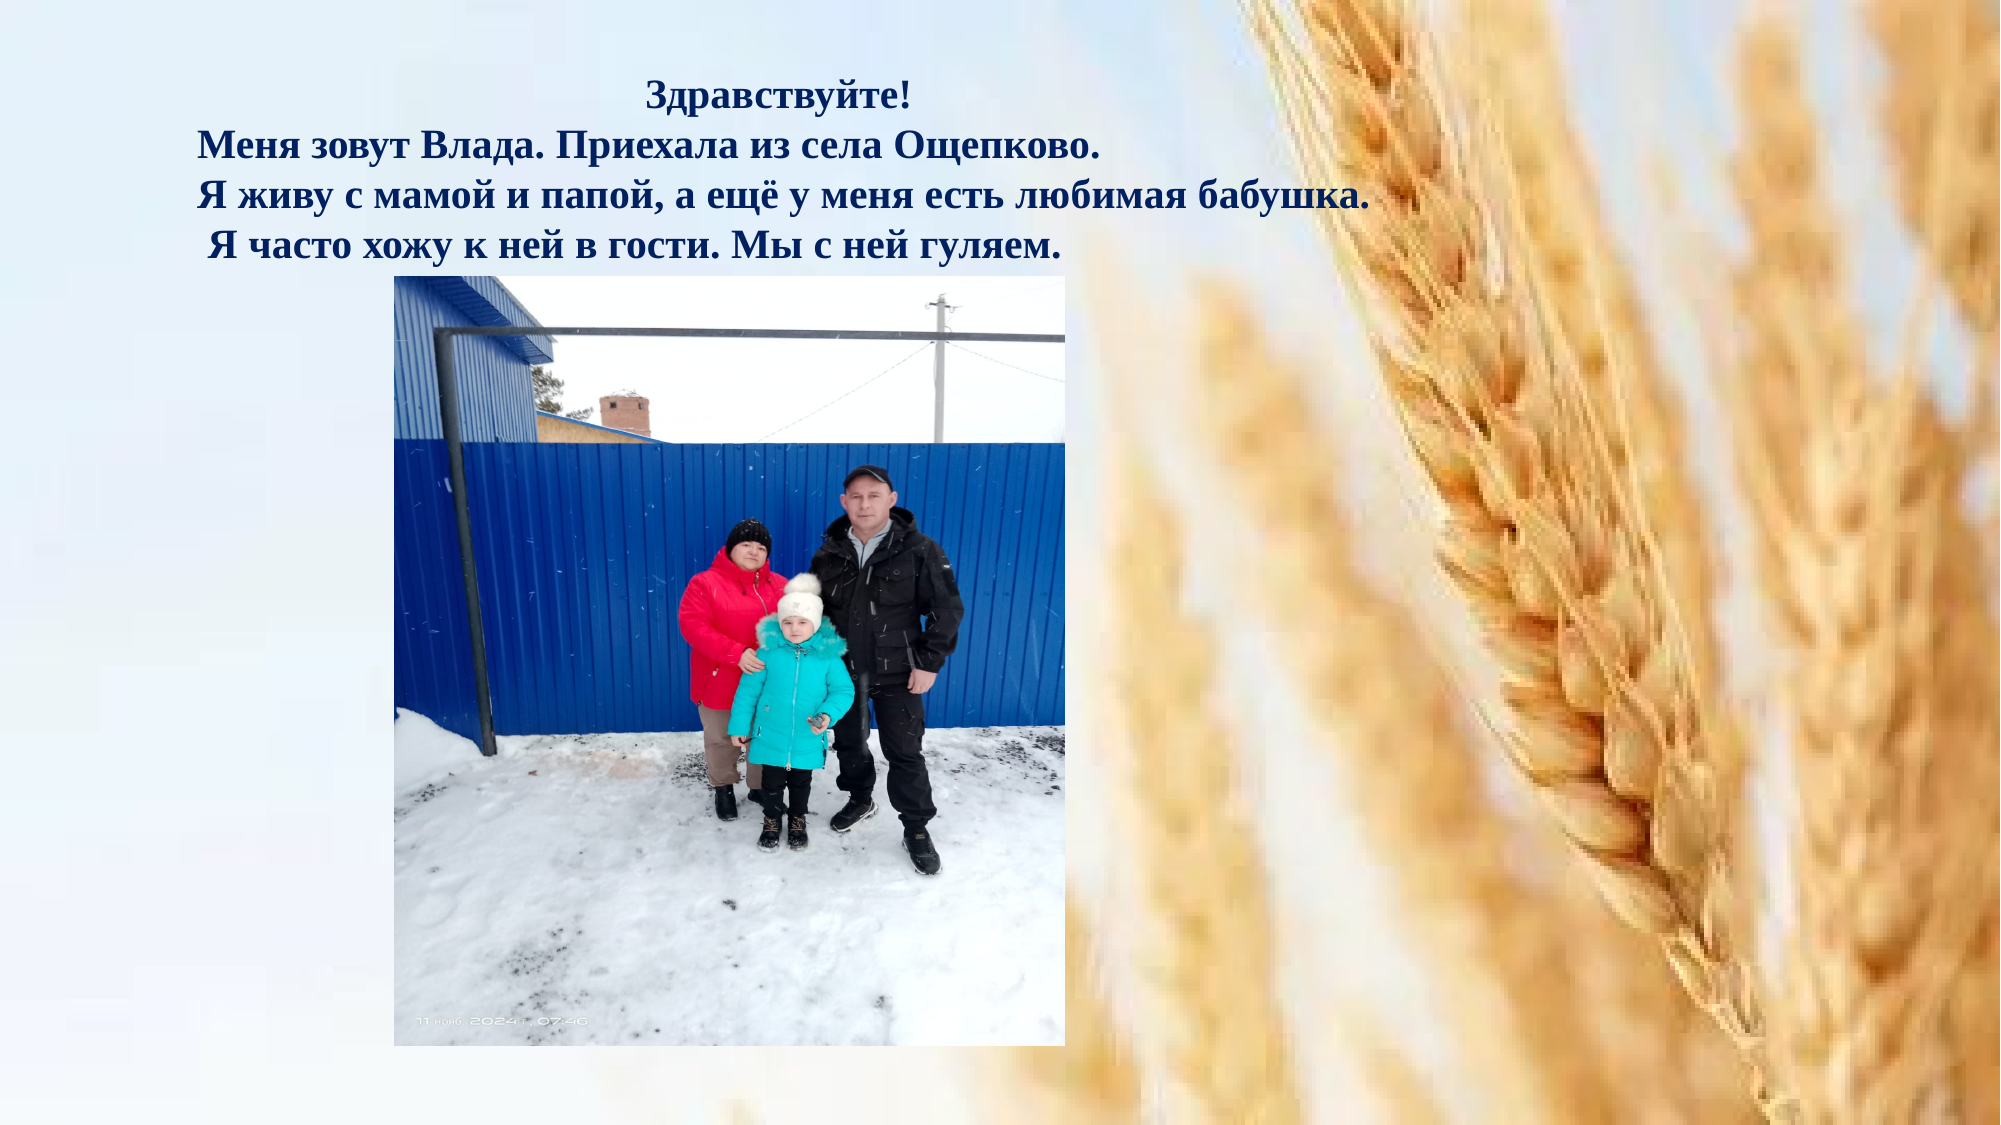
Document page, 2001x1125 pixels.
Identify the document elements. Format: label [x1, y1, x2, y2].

picture [394, 276, 1065, 1046]
list [0, 0, 2000, 1125]
